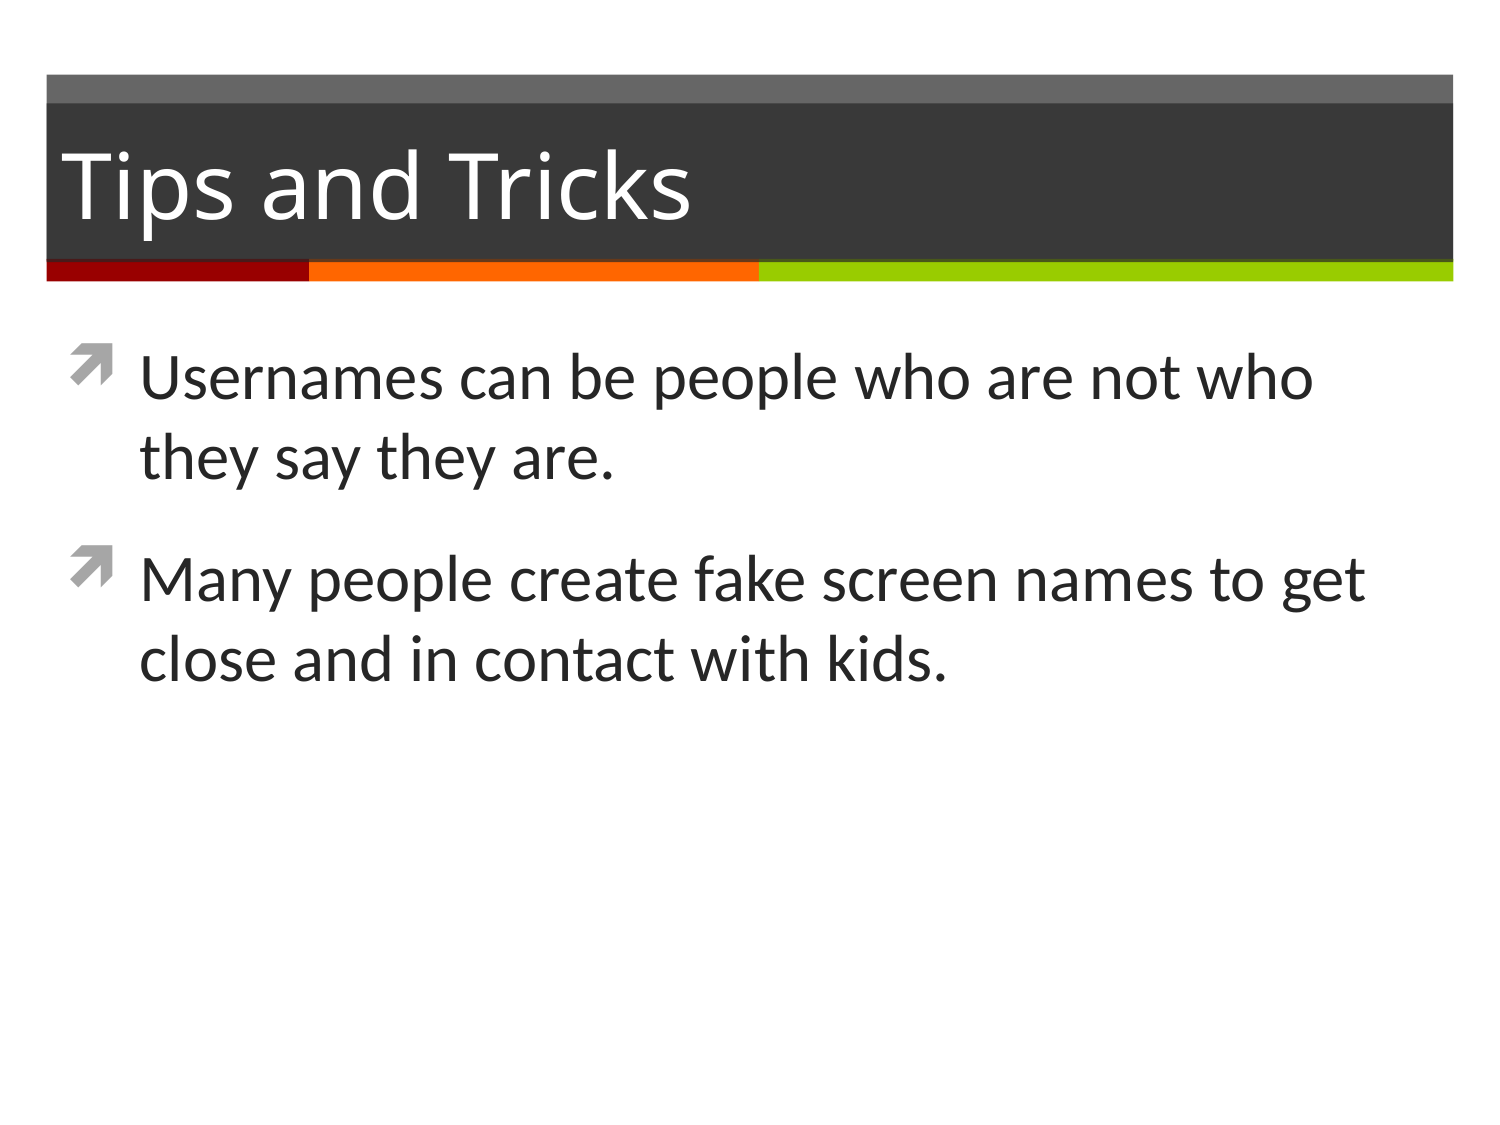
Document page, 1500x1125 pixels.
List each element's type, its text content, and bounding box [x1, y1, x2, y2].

list Usernames can be people who are not who they say they are. Many people create fake screen names to get close and in contact with kids. [50, 324, 1438, 980]
title Tips and Tricks [46, 103, 1454, 263]
